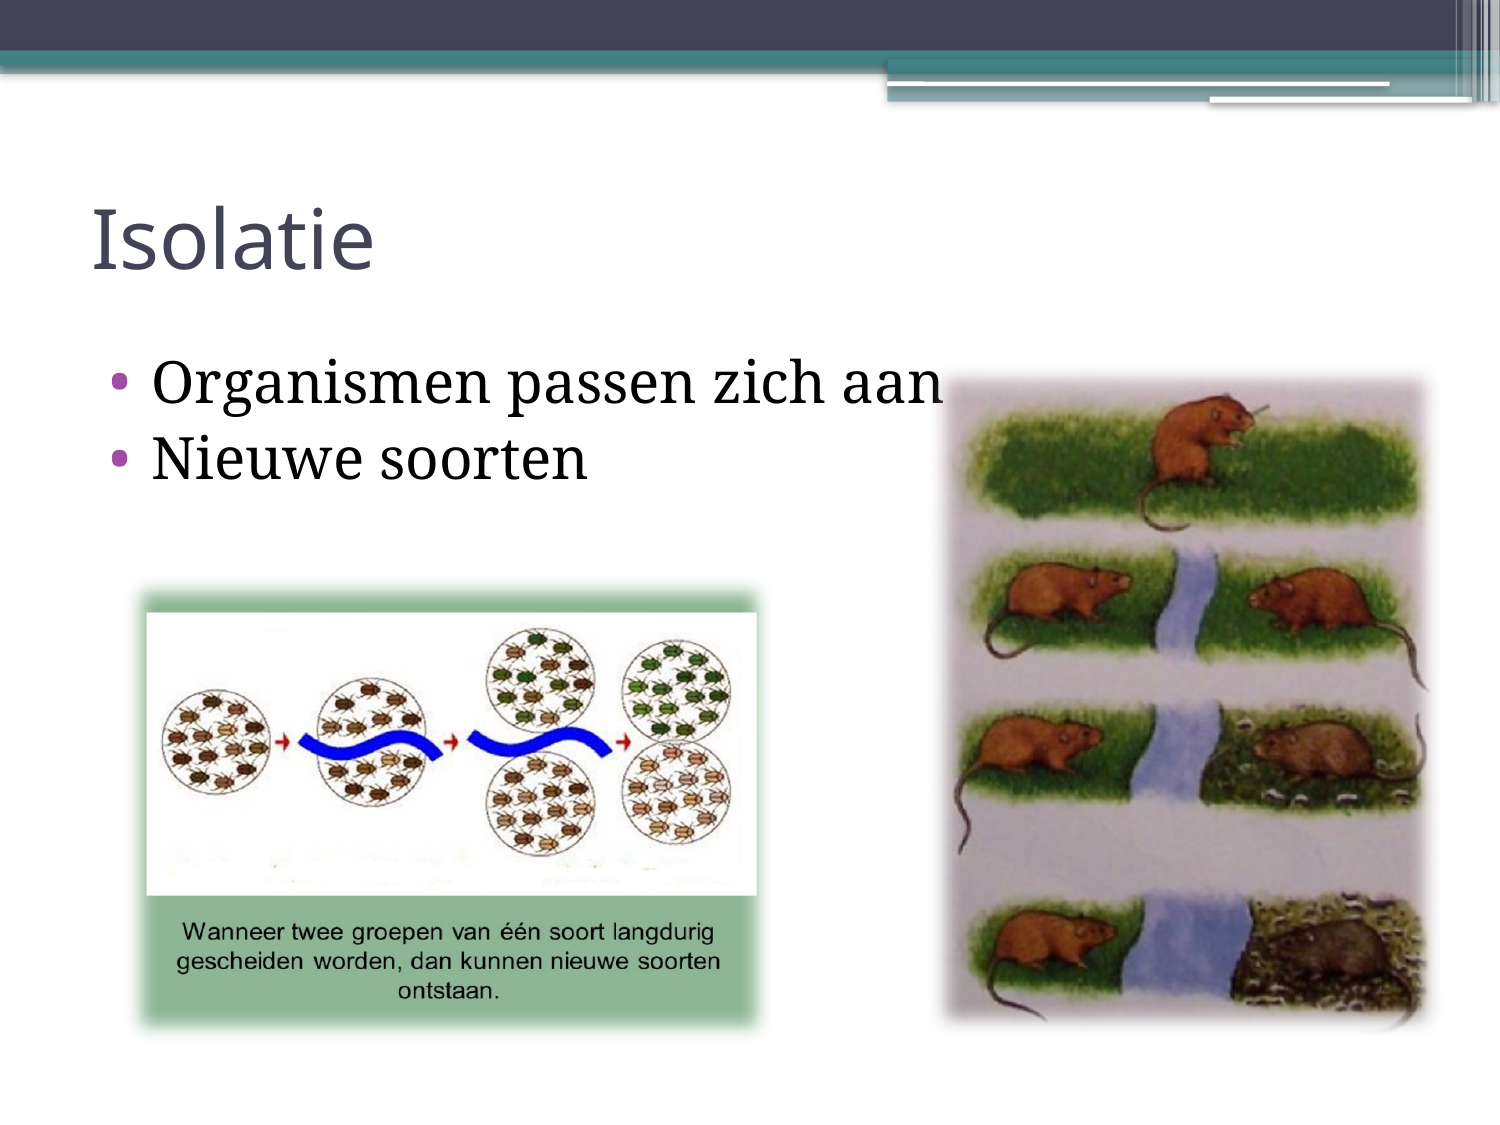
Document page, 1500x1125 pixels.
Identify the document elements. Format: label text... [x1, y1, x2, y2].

title Isolatie [76, 149, 1427, 324]
list Organismen passen zich aan Nieuwe soorten [76, 338, 1427, 1048]
picture [123, 574, 774, 1045]
picture [926, 361, 1442, 1037]
